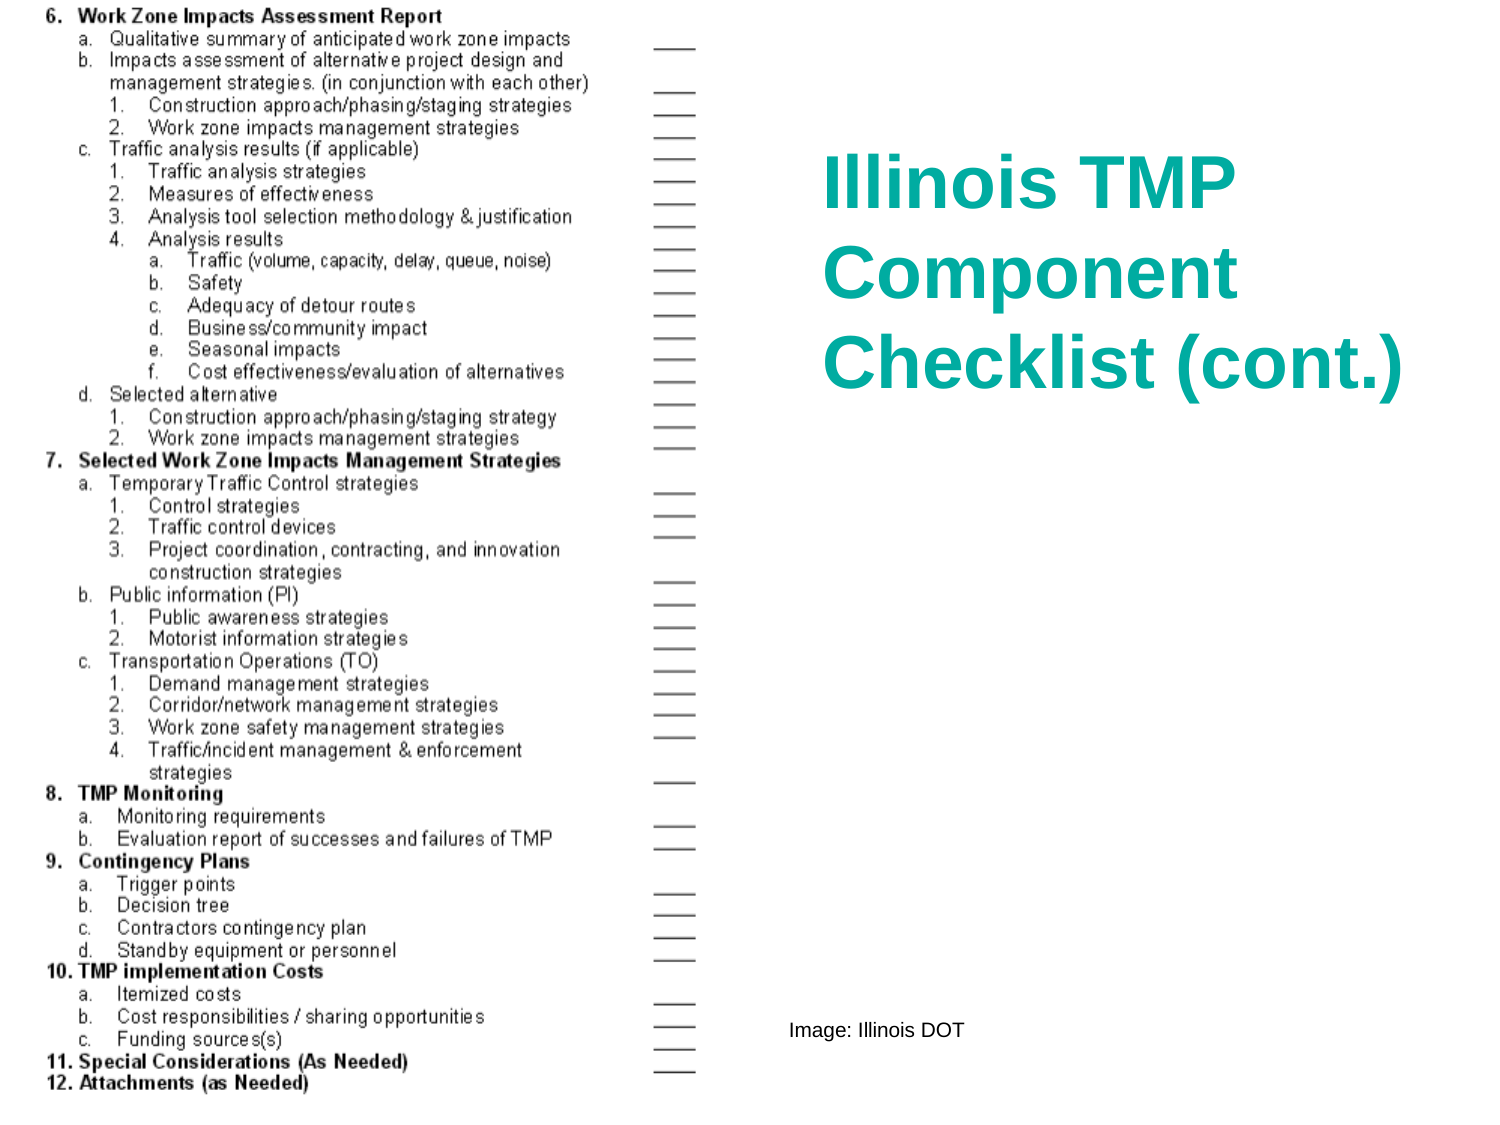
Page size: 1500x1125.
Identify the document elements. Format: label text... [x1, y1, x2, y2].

picture [0, 0, 727, 1105]
text_box Image: Illinois DOT [773, 1009, 1102, 1050]
title Illinois TMP Component Checklist (cont.) [806, 74, 1424, 462]
